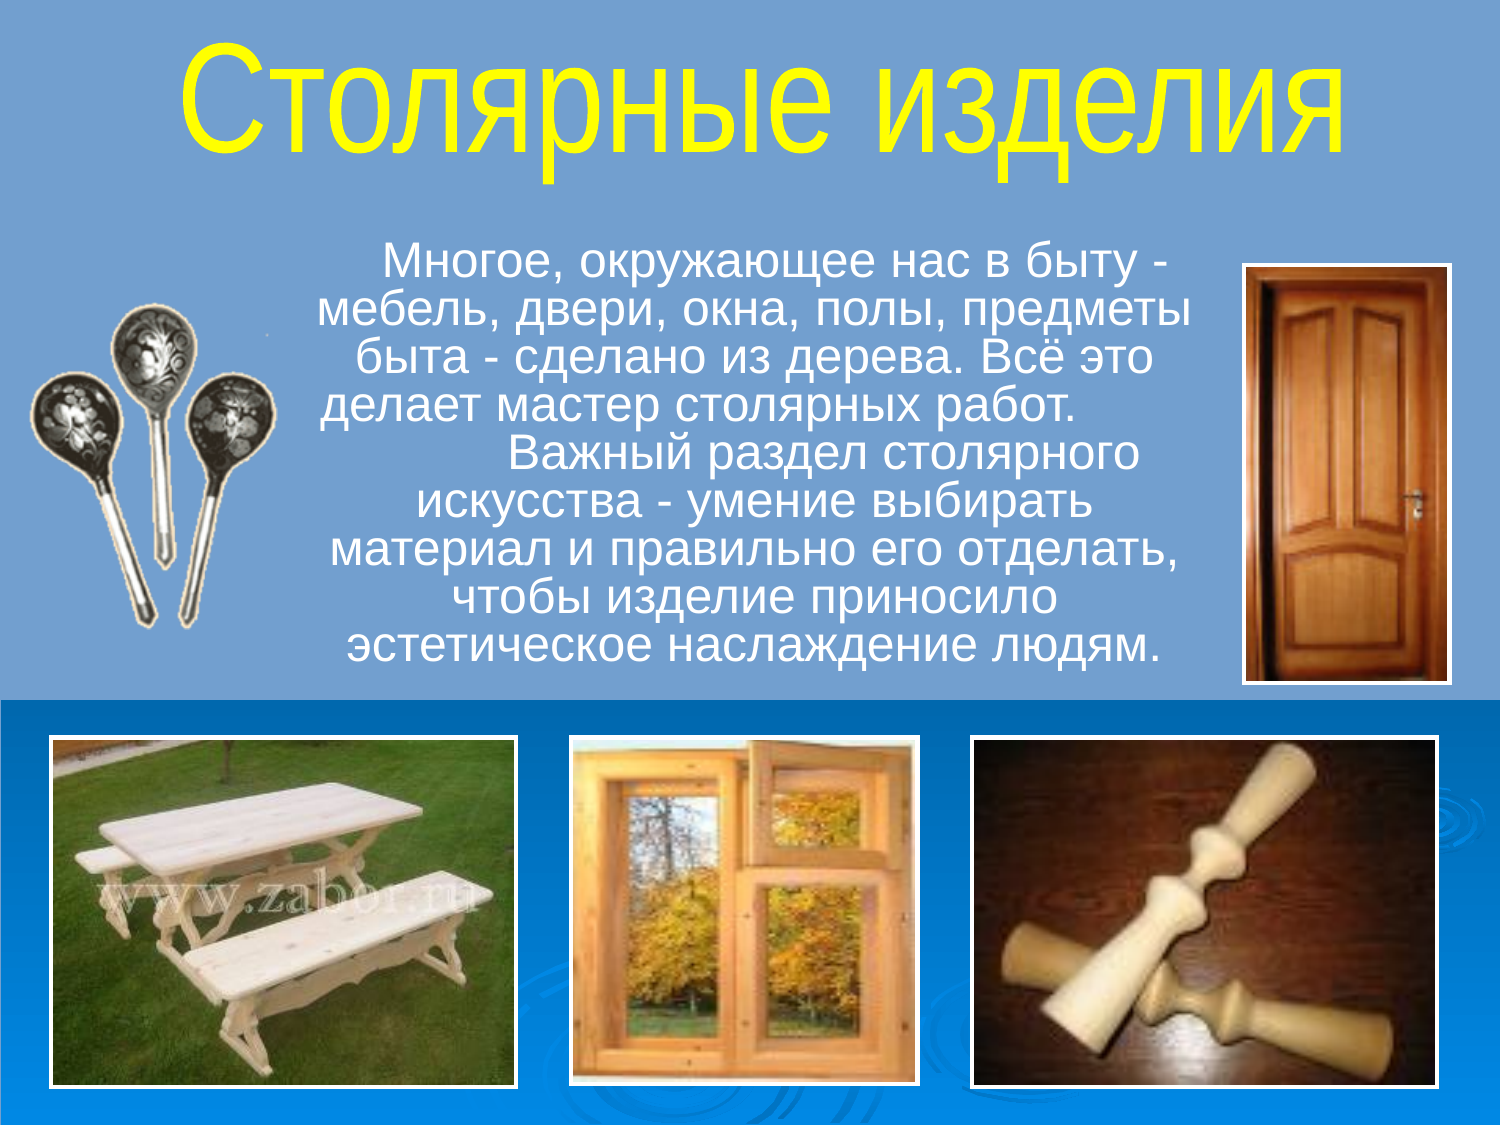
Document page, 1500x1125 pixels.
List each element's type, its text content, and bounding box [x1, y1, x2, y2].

picture [974, 739, 1436, 1086]
picture [29, 302, 278, 630]
list Многое, окружающее нас в быту - мебель, двери, окна, полы, предметы быта - сделано из дерева. Всё это делает мастер столярных работ. Важный раздел столярного искусства - умение выбирать материал и правильно его отделать, чтобы изделие приносило эстетическое наслаждение людям. [241, 231, 1212, 705]
picture [1245, 266, 1448, 681]
picture [572, 739, 916, 1082]
picture [52, 739, 515, 1086]
